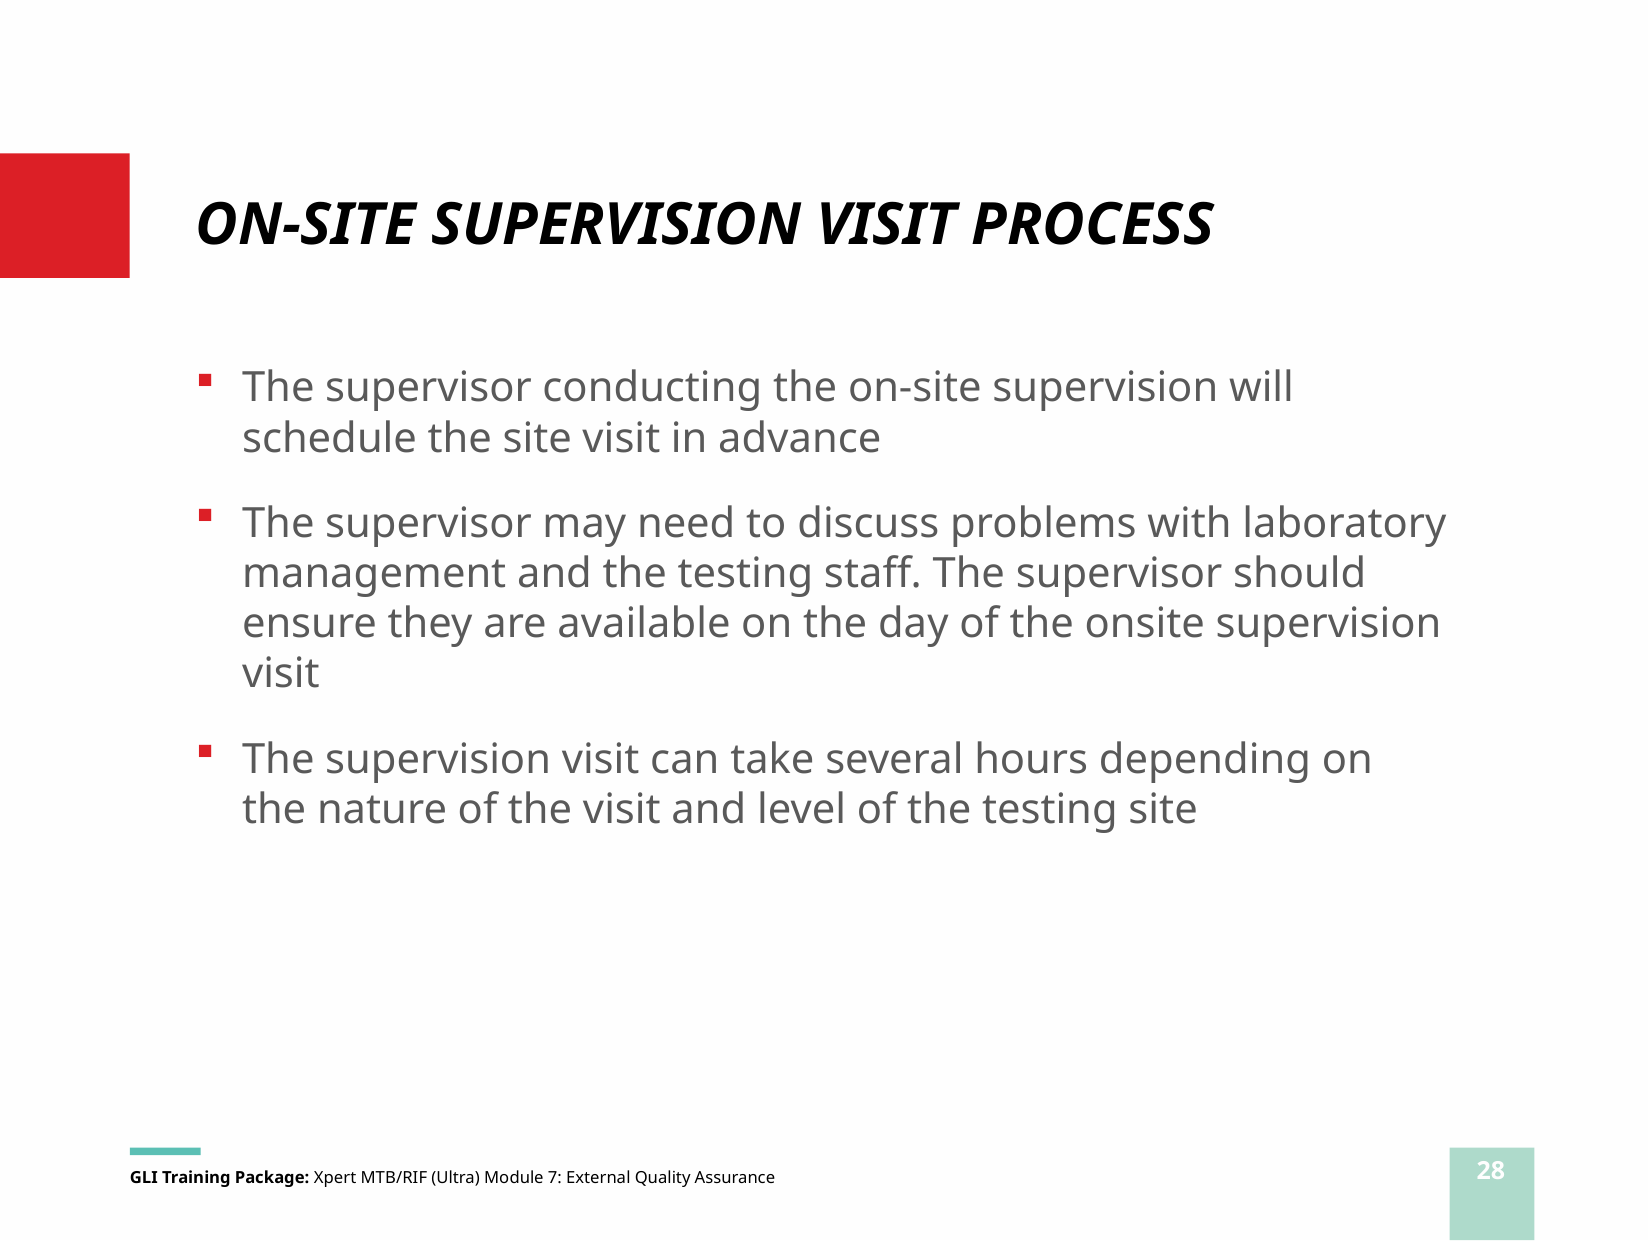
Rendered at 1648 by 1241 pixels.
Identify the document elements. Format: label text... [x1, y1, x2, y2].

list The supervisor conducting the on-site supervision will schedule the site visit in advance The supervisor may need to discuss problems with laboratory management and the testing staff. The supervisor should ensure they are available on the day of the onsite supervision visit The supervision visit can take several hours depending on the nature of the visit and level of the testing site [195, 360, 1448, 1117]
title ON-SITE SUPERVISION VISIT PROCESS [195, 147, 1648, 304]
